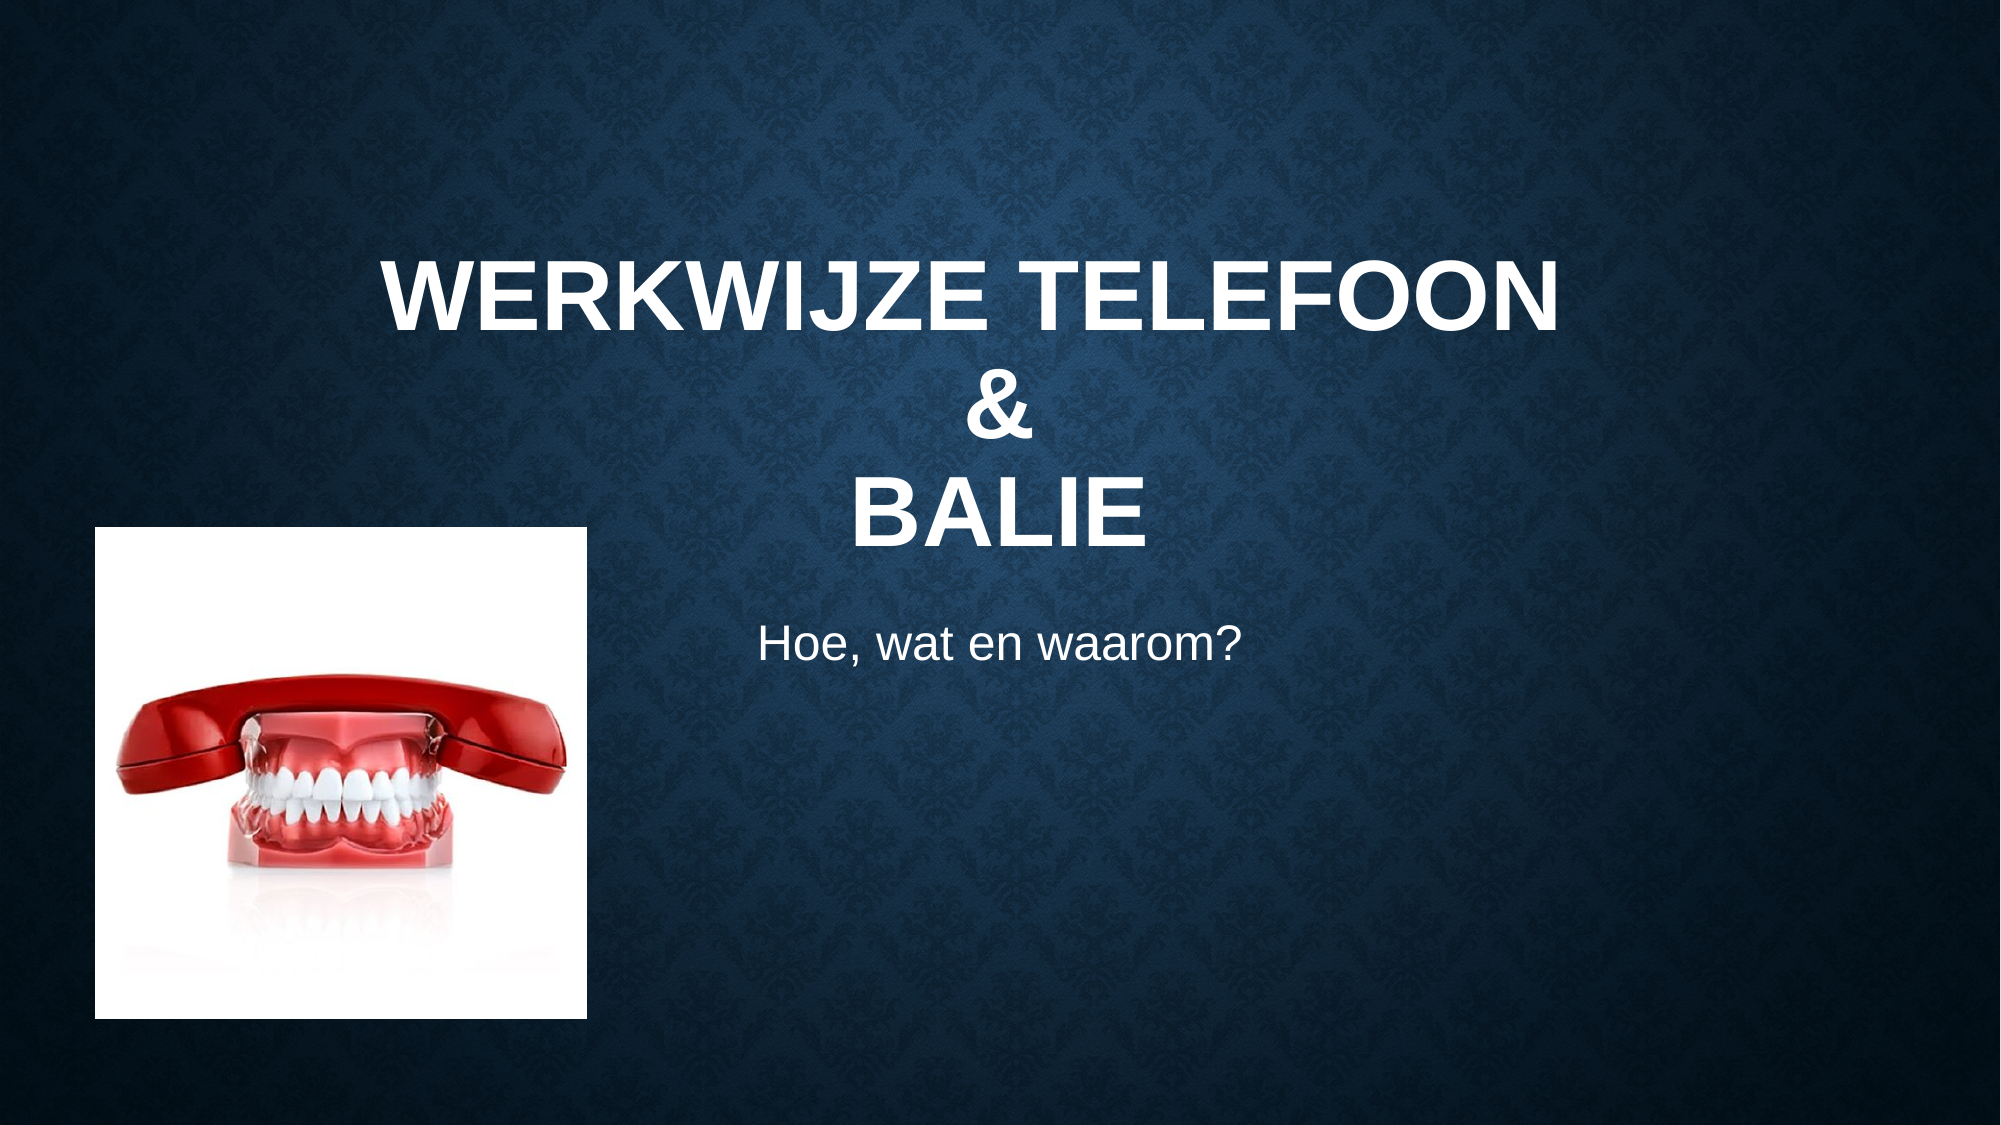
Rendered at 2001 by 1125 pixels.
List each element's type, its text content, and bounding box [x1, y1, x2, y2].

title Werkwijze telefoon & balie [261, 184, 1739, 576]
subtitle Hoe, wat en waarom? [593, 590, 1739, 863]
picture [95, 526, 587, 1019]
